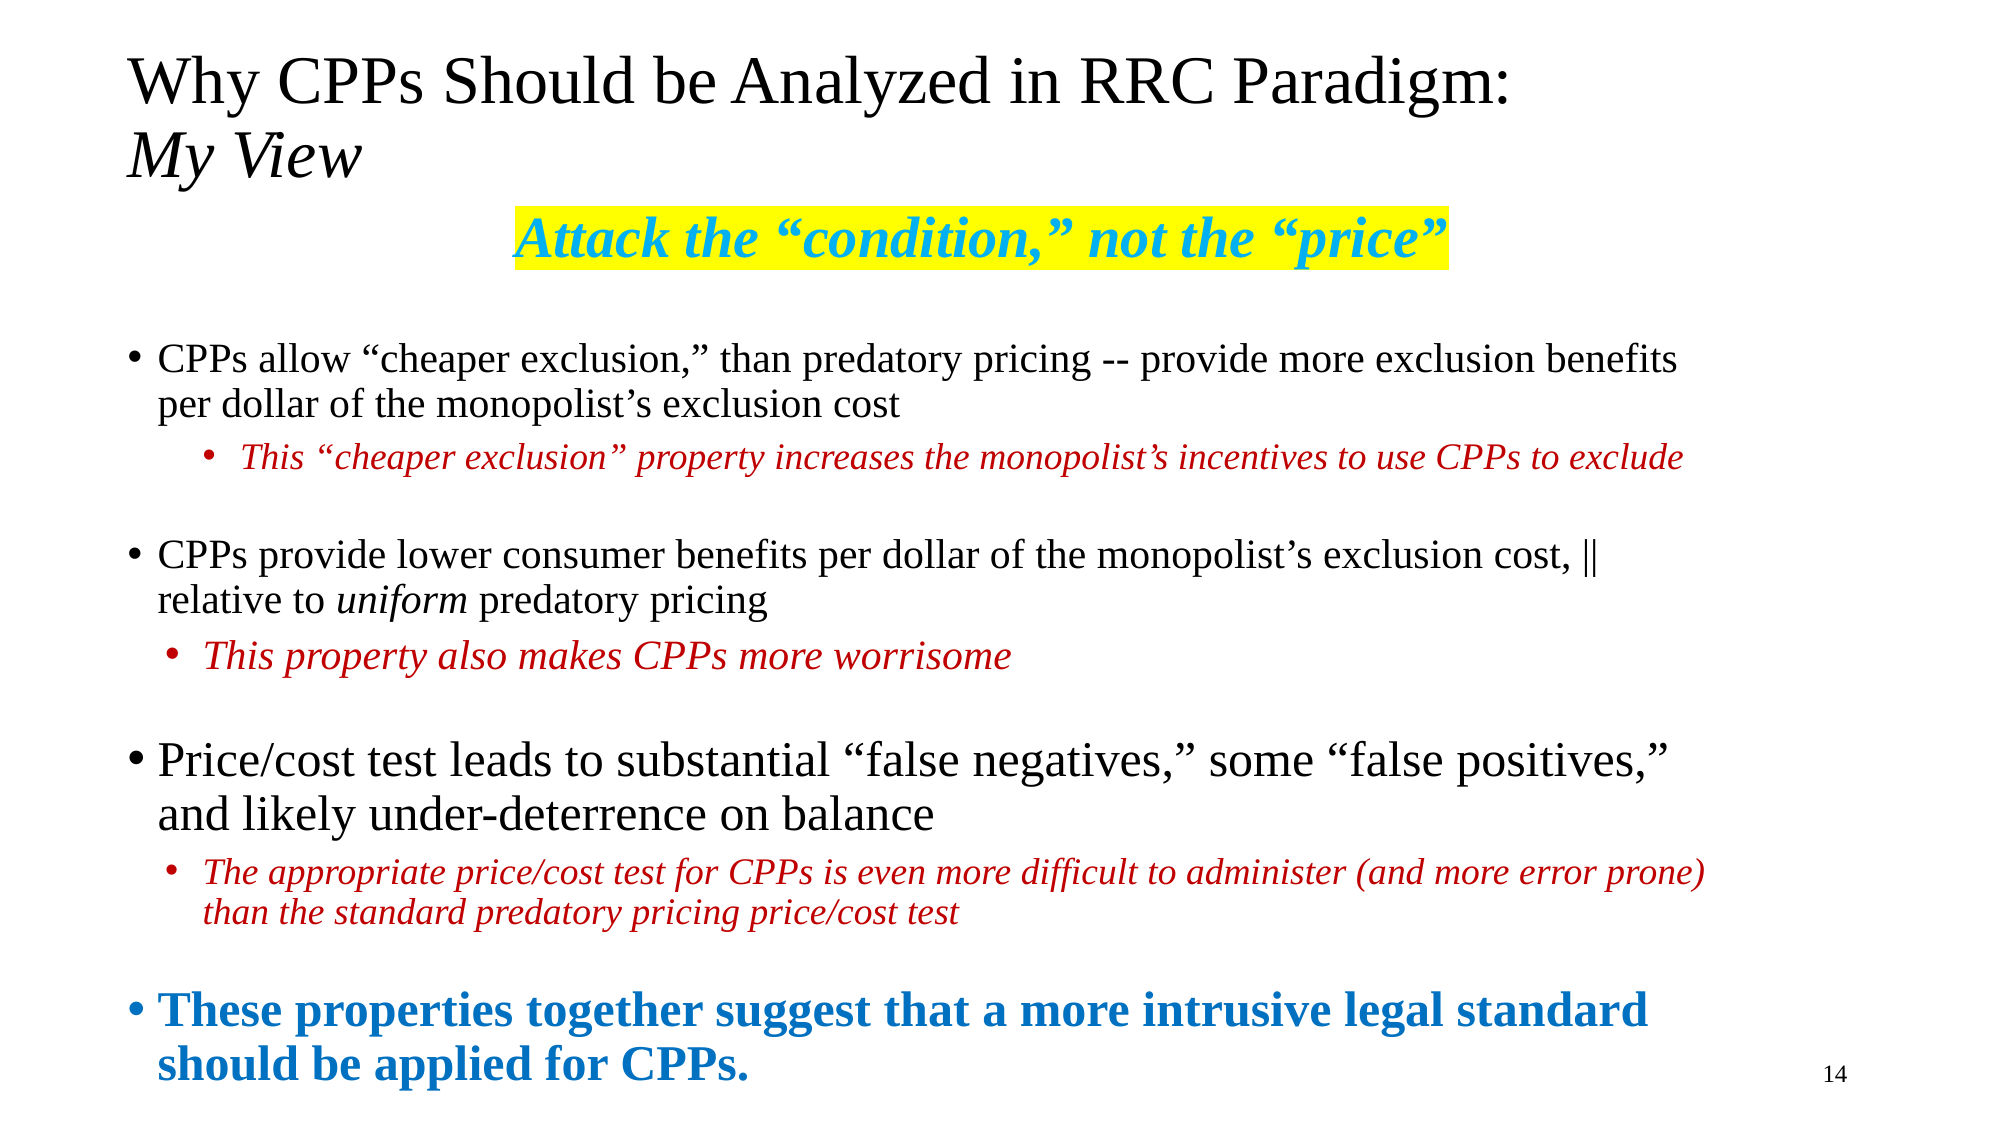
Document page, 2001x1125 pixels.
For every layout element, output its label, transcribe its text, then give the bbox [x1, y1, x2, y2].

list Attack the “condition,” not the “price” CPPs allow “cheaper exclusion,” than predatory pricing -- provide more exclusion benefits per dollar of the monopolist’s exclusion cost This “cheaper exclusion” property increases the monopolist’s incentives to use CPPs to exclude CPPs provide lower consumer benefits per dollar of the monopolist’s exclusion cost, ||relative to uniform predatory pricing This property also makes CPPs more worrisome Price/cost test leads to substantial “false negatives,” some “false positives,” and likely under-deterrence on balance The appropriate price/cost test for CPPs is even more difficult to administer (and more error prone) than the standard predatory pricing price/cost test These properties together suggest that a more intrusive legal standard should be applied for CPPs. [112, 200, 1738, 1103]
title Why CPPs Should be Analyzed in RRC Paradigm: My View [112, 37, 1720, 200]
slide_number 14 [1412, 1042, 1863, 1103]
